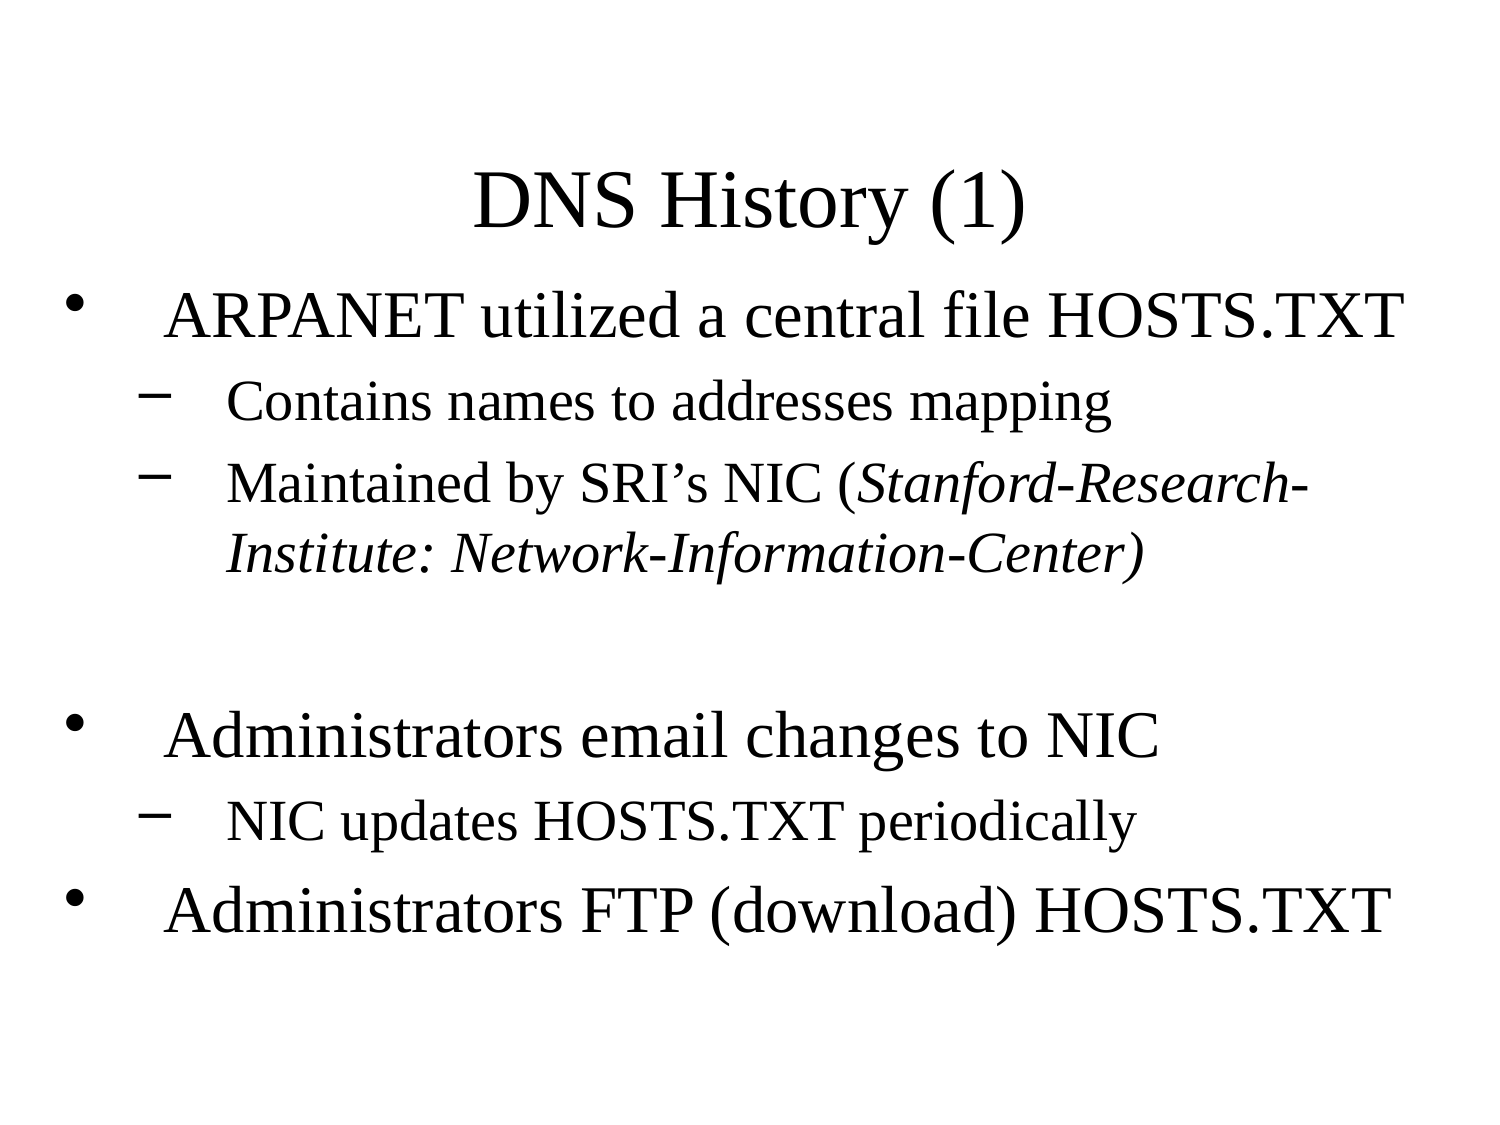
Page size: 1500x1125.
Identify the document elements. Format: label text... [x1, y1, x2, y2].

list ARPANET utilized a central file HOSTS.TXT Contains names to addresses mapping Maintained by SRI’s NIC (Stanford-Research-Institute: Network-Information-Center) Administrators email changes to NIC NIC updates HOSTS.TXT periodically Administrators FTP (download) HOSTS.TXT [48, 263, 1451, 1012]
title DNS History (1) [112, 99, 1388, 263]
